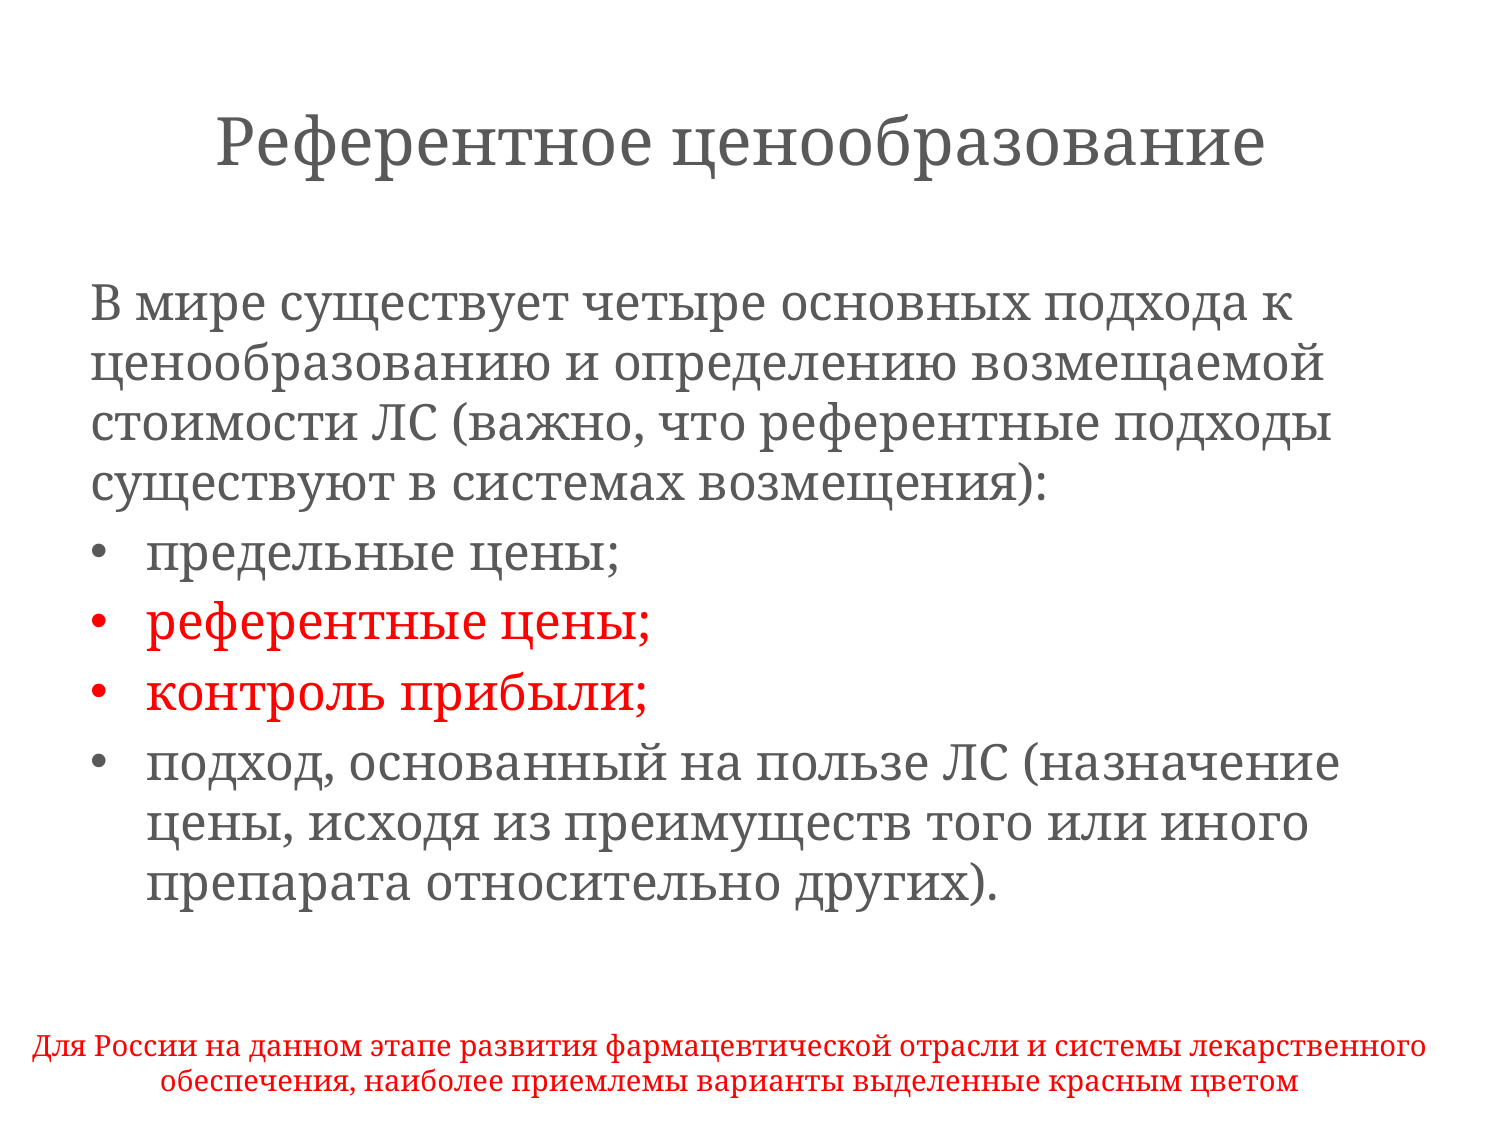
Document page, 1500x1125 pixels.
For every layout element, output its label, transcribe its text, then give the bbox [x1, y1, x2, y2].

list В мире существует четыре основных подхода к ценообразованию и определению возмещаемой стоимости ЛС (важно, что референтные подходы существуют в системах возмещения): предельные цены; референтные цены; контроль прибыли; подход, основанный на пользе ЛС (назначение цены, исходя из преимуществ того или иного препарата относительно других). [75, 262, 1425, 1005]
title Референтное ценообразование [75, 45, 1425, 233]
text_box Для России на данном этапе развития фармацевтической отрасли и системы лекарственного обеспечения, наиболее приемлемы варианты выделенные красным цветом [12, 1020, 1447, 1105]
